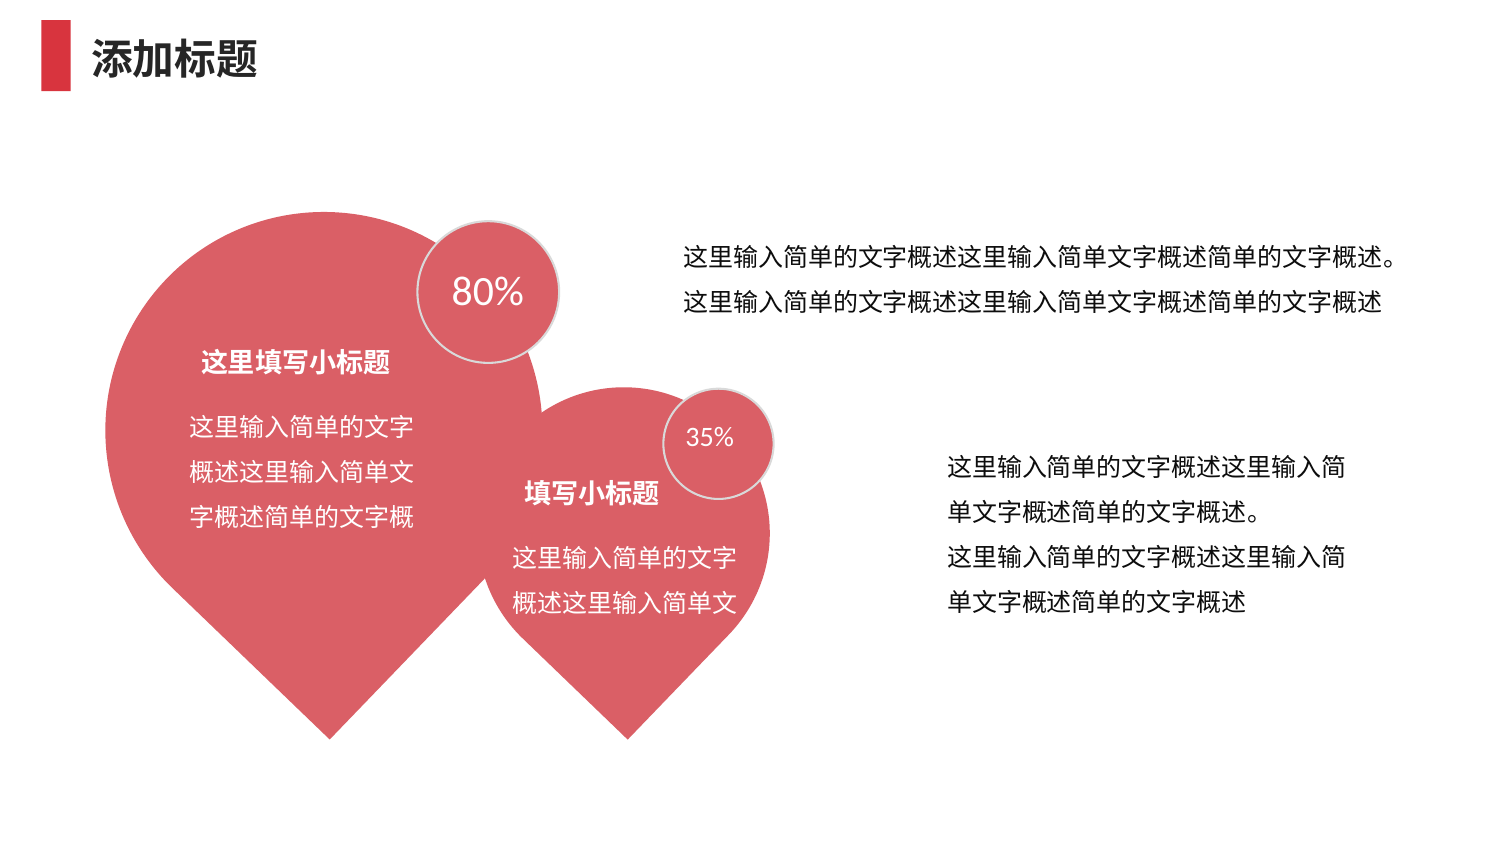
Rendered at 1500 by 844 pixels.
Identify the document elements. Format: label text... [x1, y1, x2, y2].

text_box 填写小标题 [504, 465, 741, 519]
text_box [741, 481, 770, 517]
text_box 这里填写小标题 [181, 334, 418, 388]
text_box [416, 220, 561, 364]
text_box 这里输入简单的文字 概述这里输入简单文 [492, 517, 775, 628]
text_box 这里输入简单的文字概述这里输入简单文字概述简单的文字概述。 这里输入简单的文字概述这里输入简单文字概述简单的文字概述 [927, 426, 1392, 627]
text_box [40, 19, 72, 92]
text_box [104, 210, 543, 741]
text_box [511, 628, 737, 742]
text_box 这里输入简单的文字概述这里输入简单文字概述简单的文字概述。 这里输入简单的文字概述这里输入简单文字概述简单的文字概述 [663, 216, 1447, 327]
text_box 添加标题 [76, 25, 274, 91]
text_box [476, 386, 684, 599]
text_box 80% [436, 256, 539, 322]
text_box [662, 387, 775, 496]
text_box 35% [670, 410, 749, 460]
text_box 这里输入简单的文字 概述这里输入简单文 字概述简单的文字概 [169, 386, 452, 542]
